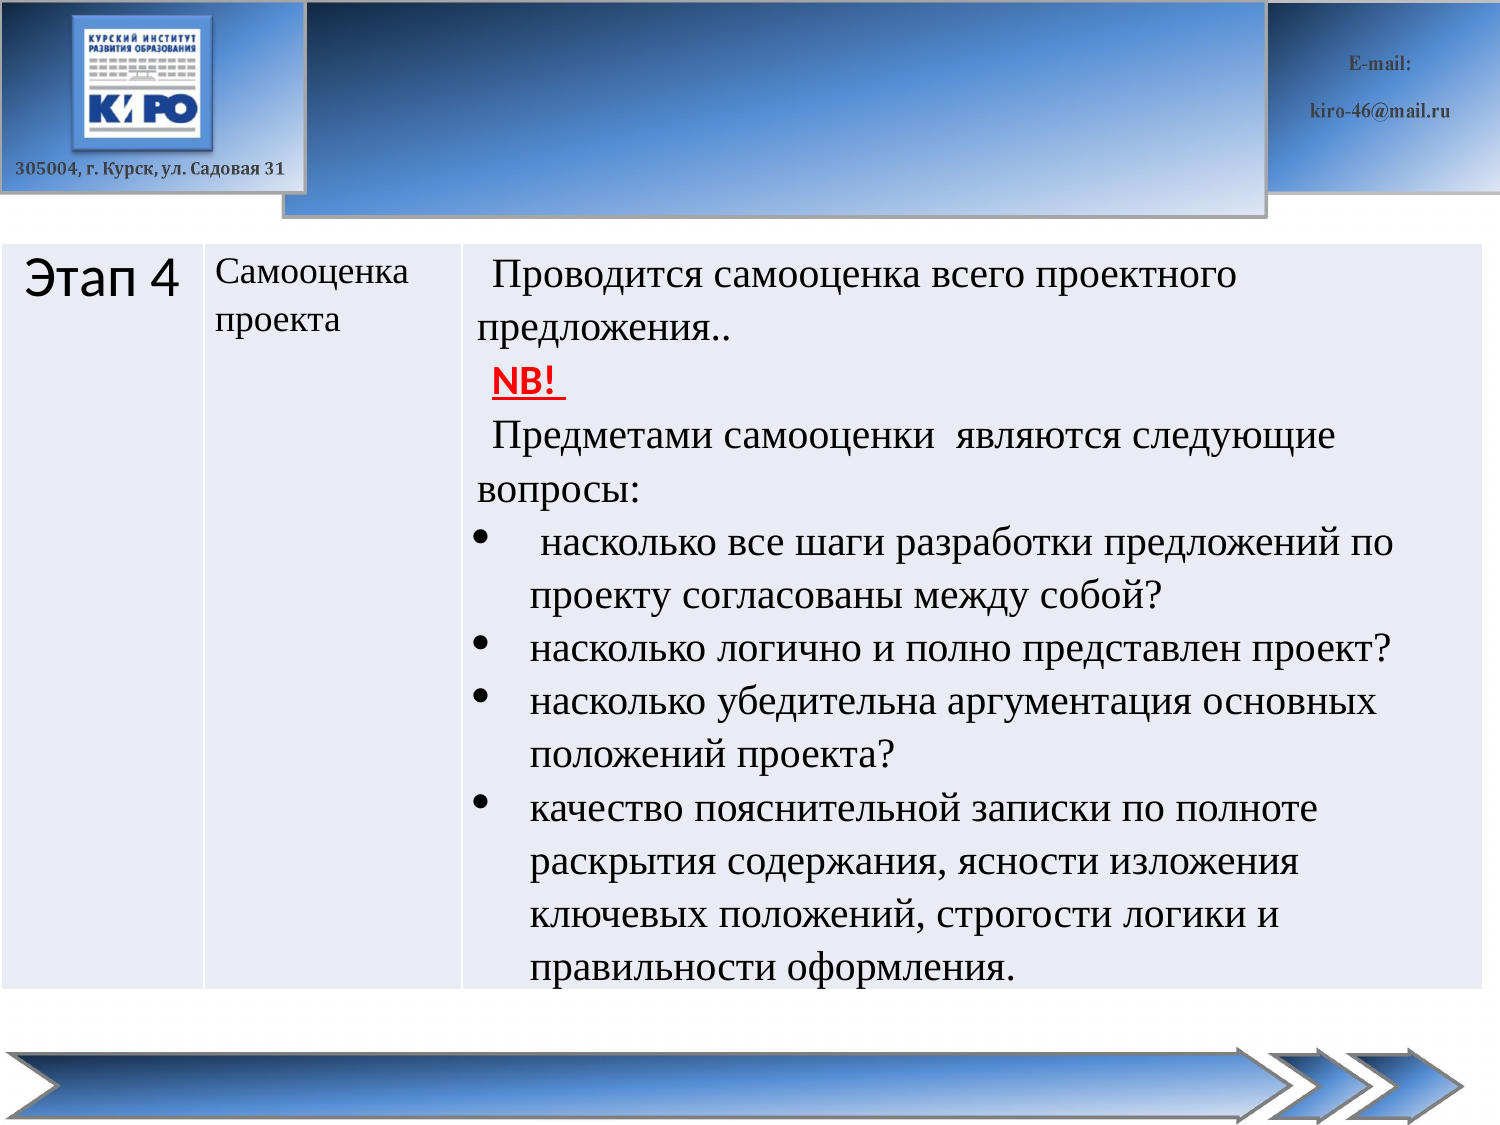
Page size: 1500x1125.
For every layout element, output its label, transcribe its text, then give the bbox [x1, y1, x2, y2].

picture [0, 0, 1500, 1125]
table_header Самооценка проекта [205, 244, 461, 989]
table_header Этап 4 [2, 244, 203, 989]
table_header Проводится самооценка всего проектного предложения.. NB! Предметами самооценки являются следующие вопросы: насколько все шаги разработки предложений по проекту согласованы между собой? насколько логично и полно представлен проект? насколько убедительна аргументация основных положений проекта? качество пояснительной записки по полноте раскрытия содержания, ясности изложения ключевых положений, строгости логики и правильности оформления. [463, 244, 1482, 989]
